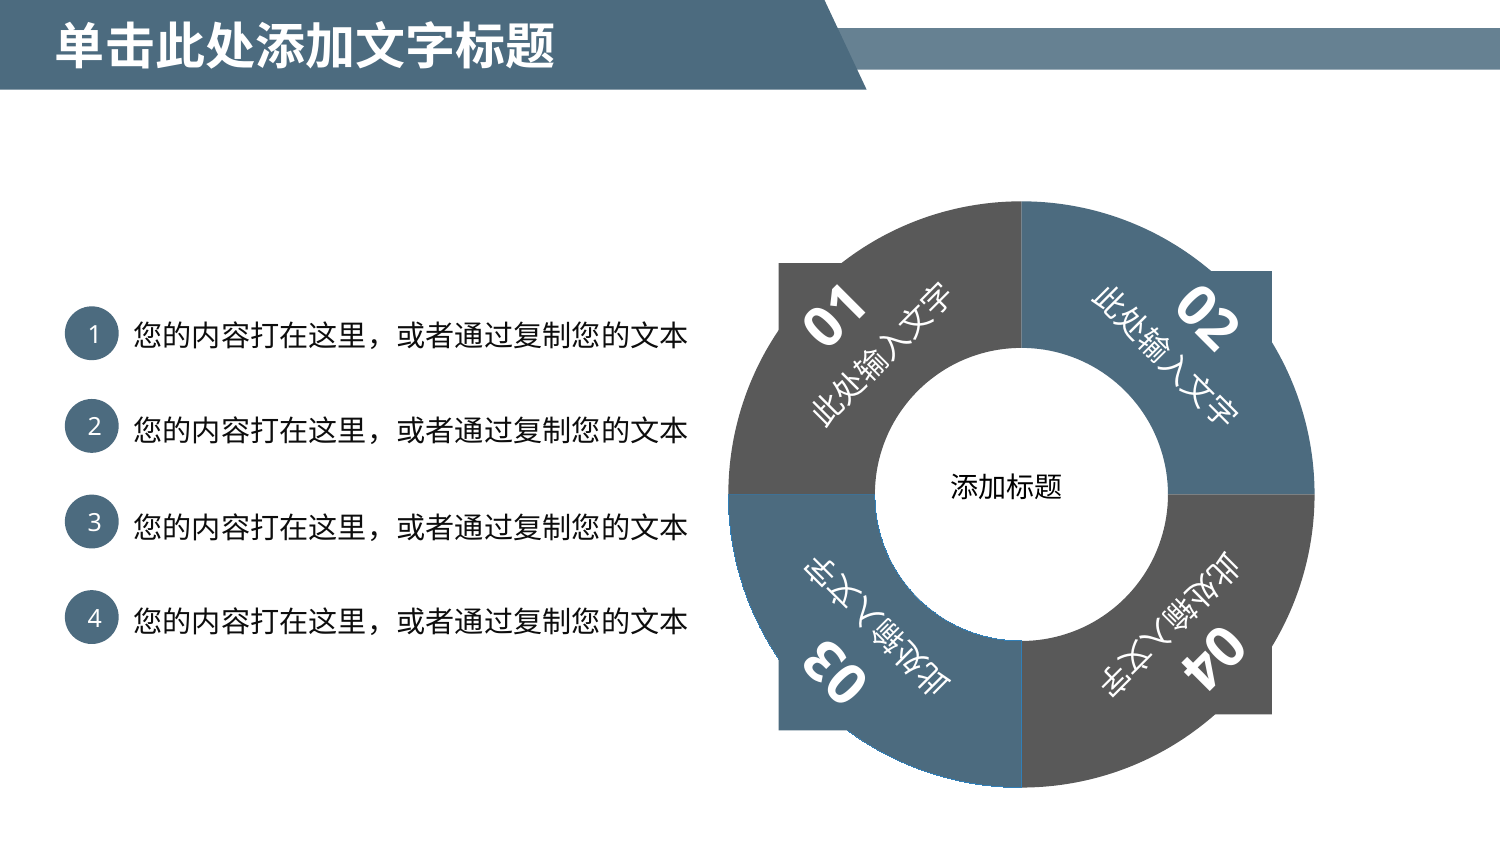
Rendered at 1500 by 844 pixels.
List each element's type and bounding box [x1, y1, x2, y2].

text_box [562, 189, 1480, 800]
text_box [64, 306, 562, 361]
text_box [64, 494, 562, 553]
text_box [64, 398, 562, 456]
text_box [64, 590, 562, 647]
